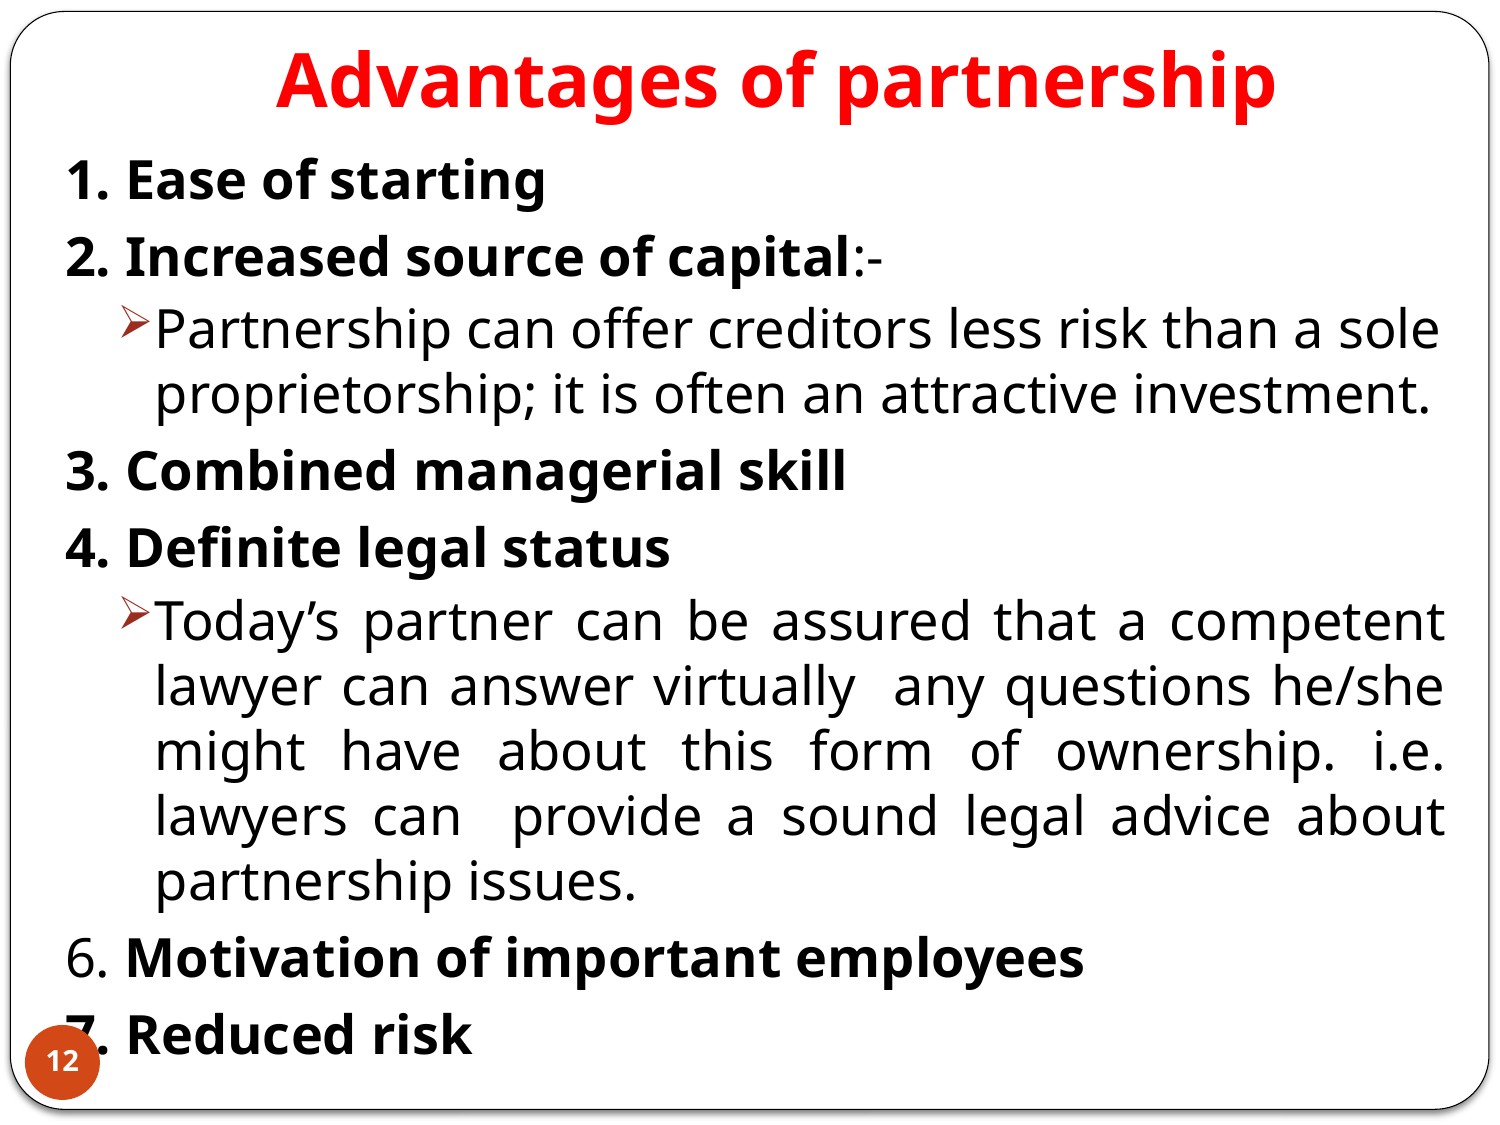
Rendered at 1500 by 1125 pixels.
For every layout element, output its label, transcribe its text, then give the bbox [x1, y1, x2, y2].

slide_number 12 [24, 1024, 100, 1100]
list 1. Ease of starting 2. Increased source of capital:- Partnership can offer creditors less risk than a sole proprietorship; it is often an attractive investment. 3. Combined managerial skill 4. Definite legal status Today’s partner can be assured that a competent lawyer can answer virtually any questions he/she might have about this form of ownership. i.e. lawyers can provide a sound legal advice about partnership issues. 6. Motivation of important employees 7. Reduced risk [50, 137, 1463, 1063]
title Advantages of partnership [150, 37, 1425, 137]
